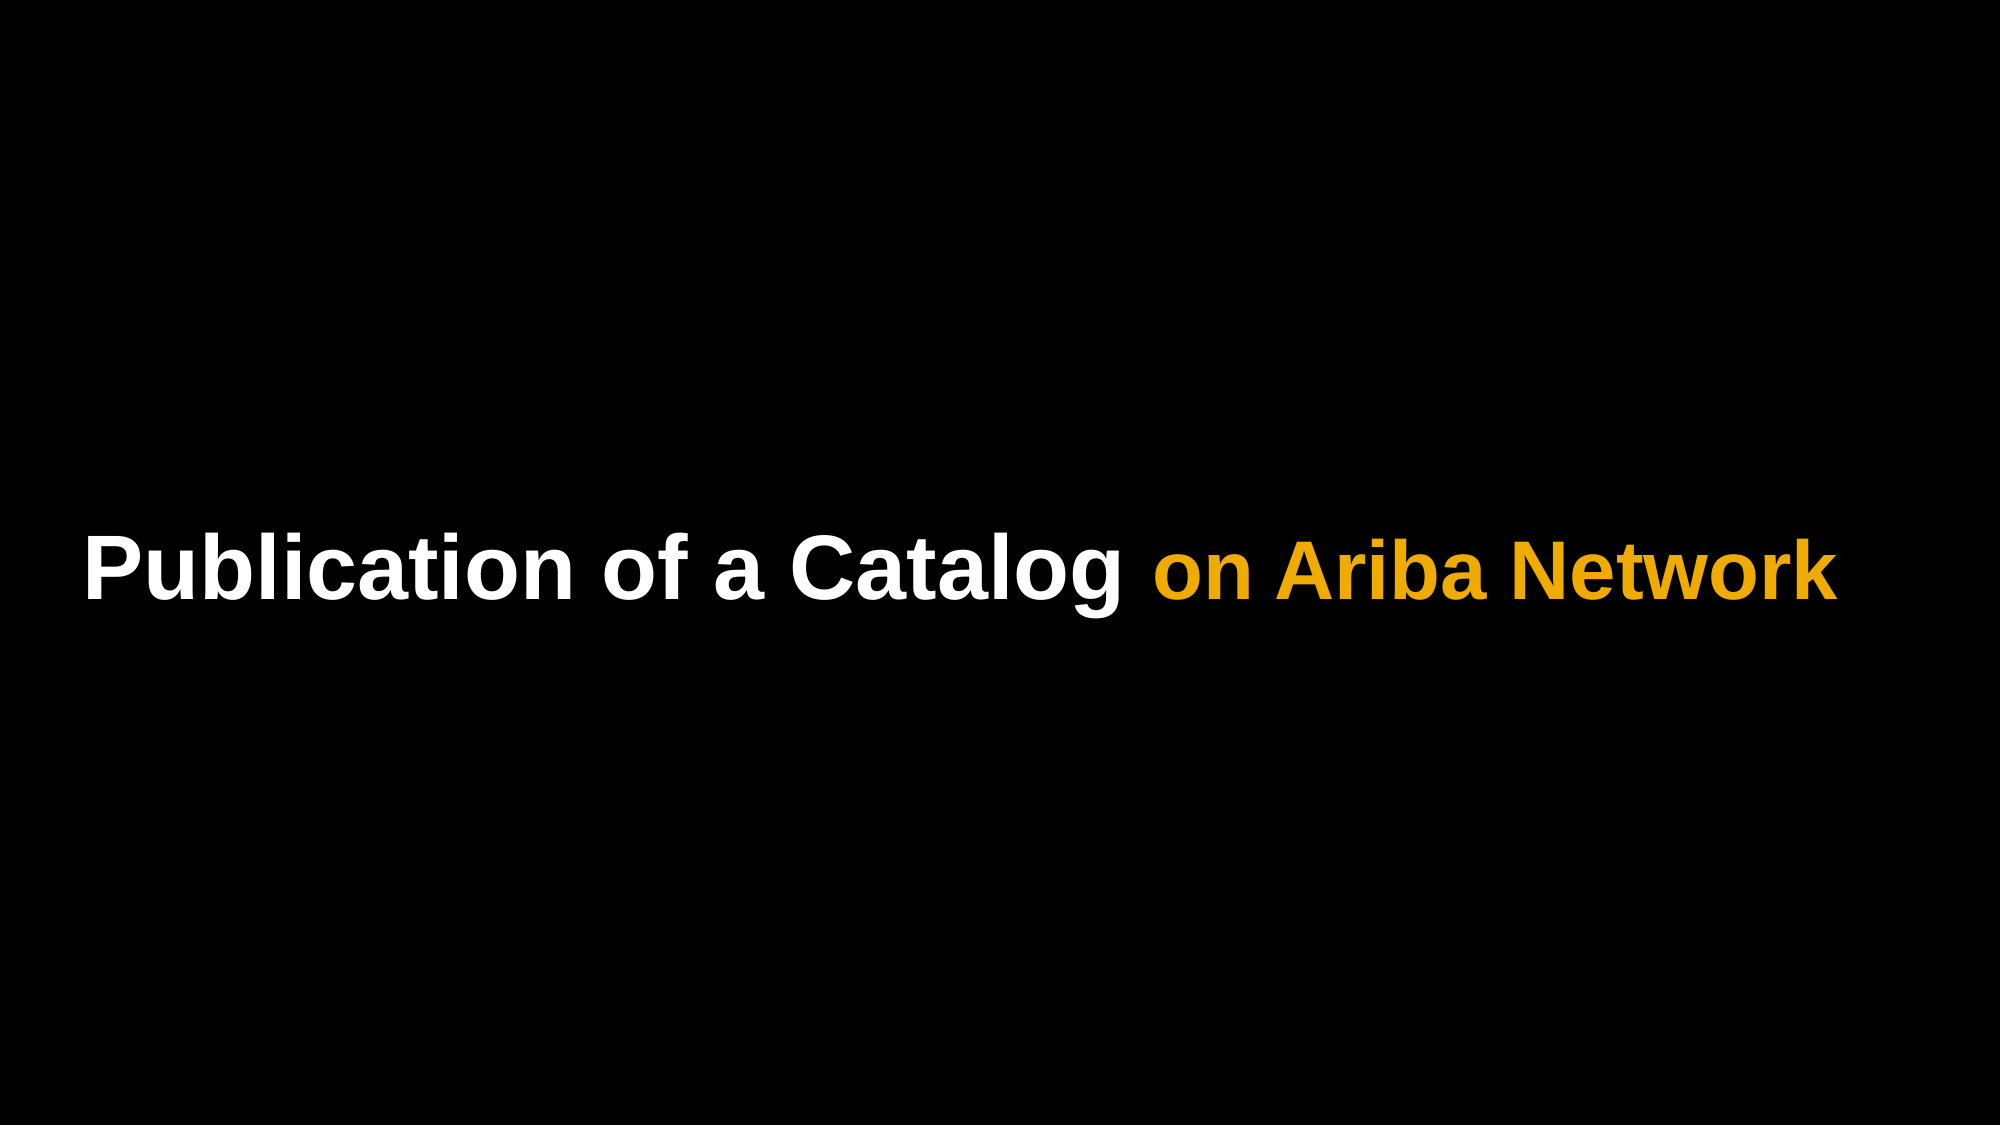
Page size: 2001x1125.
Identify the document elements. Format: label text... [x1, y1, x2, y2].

title Publication of a Catalog on Ariba Network [82, 506, 1918, 619]
